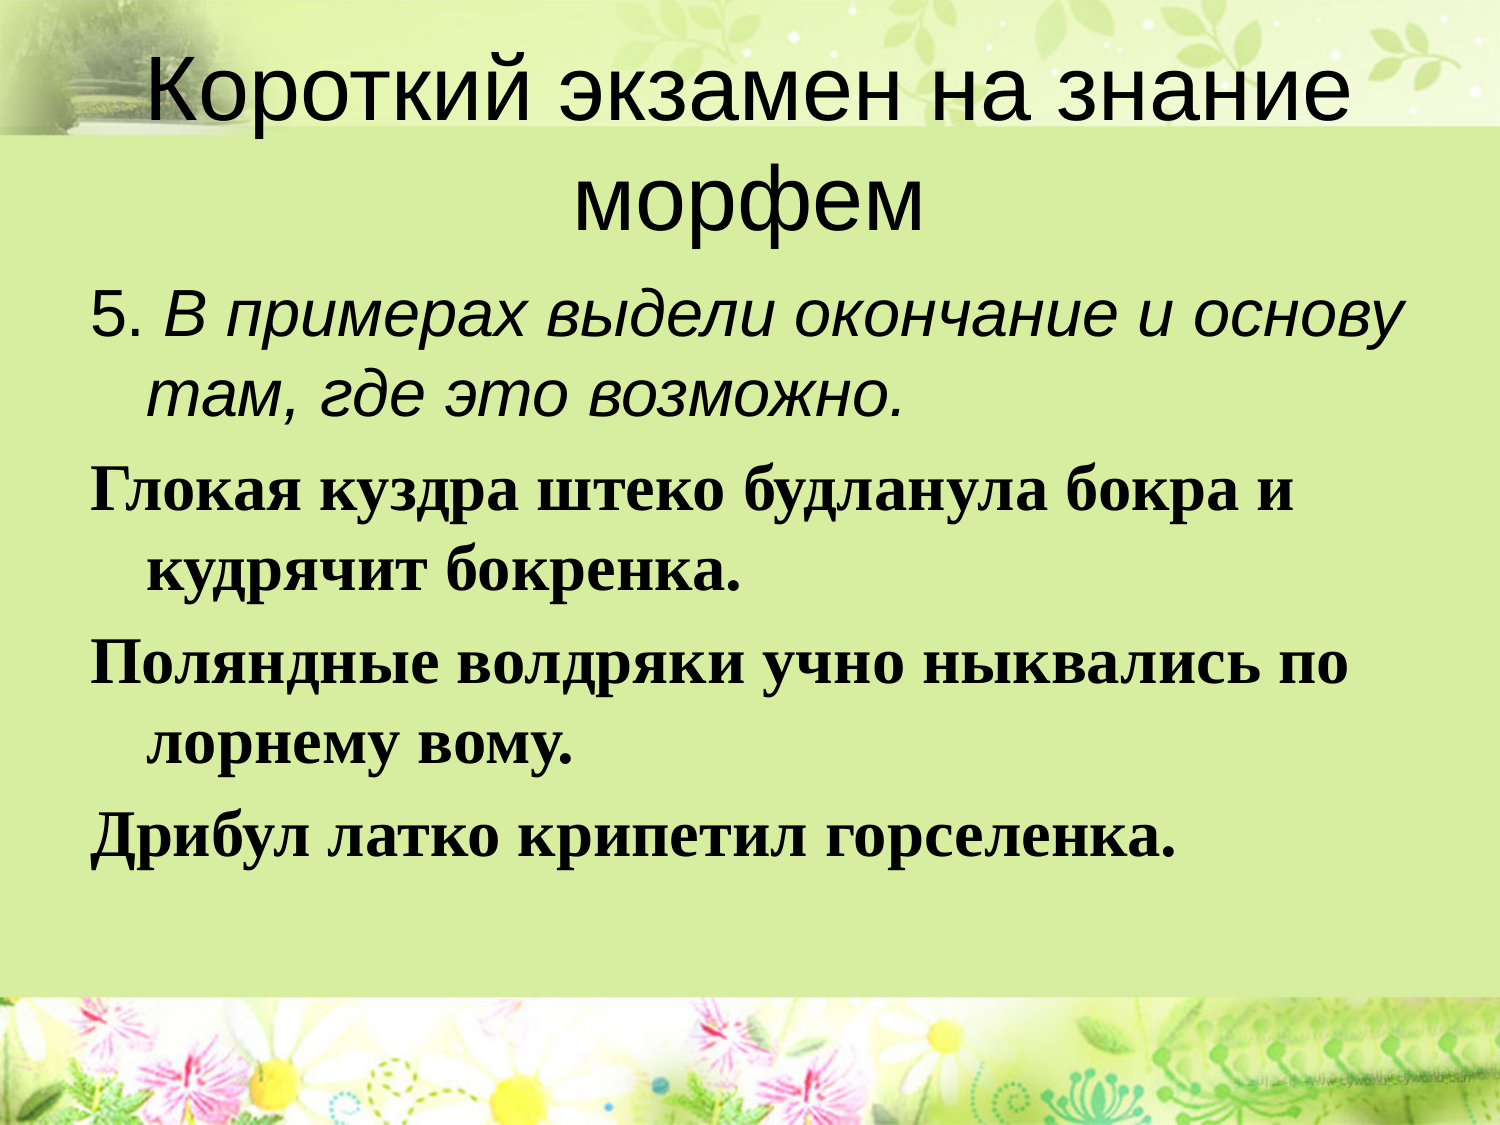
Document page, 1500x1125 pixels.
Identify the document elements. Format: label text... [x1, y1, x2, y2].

list 5. В примерах выдели окончание и основу там, где это возможно. Глокая куздра штеко будланула бокра и кудрячит бокренка. Поляндные волдряки учно ныквались по лорнему вому. Дрибул латко крипетил горселенка. [74, 262, 1426, 1006]
picture [0, 0, 1500, 1125]
title Короткий экзамен на знание морфем [74, 44, 1426, 233]
